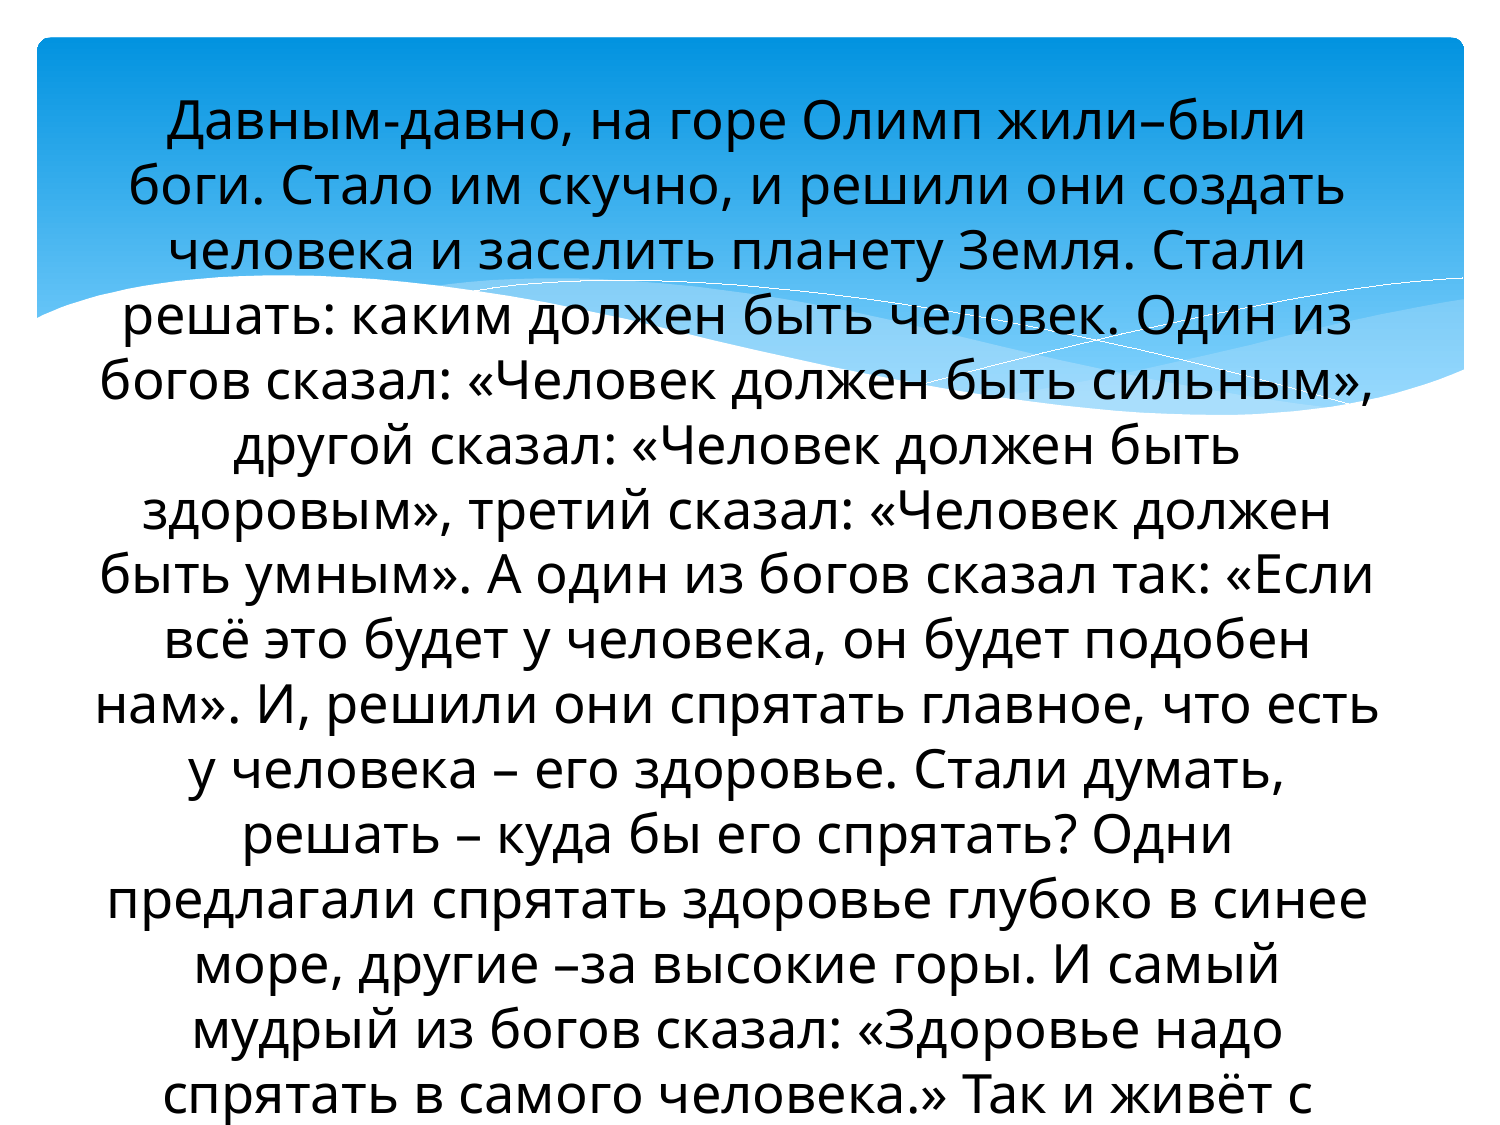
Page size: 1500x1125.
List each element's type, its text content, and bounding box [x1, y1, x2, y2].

text_box Давным-давно, на горе Олимп жили–были боги. Стало им скучно, и решили они создать человека и заселить планету Земля. Стали решать: каким должен быть человек. Один из богов сказал: «Человек должен быть сильным», другой сказал: «Человек должен быть здоровым», третий сказал: «Человек должен быть умным». А один из богов сказал так: «Если всё это будет у человека, он будет подобен нам». И, решили они спрятать главное, что есть у человека – его здоровье. Стали думать, решать – куда бы его спрятать? Одни предлагали спрятать здоровье глубоко в синее море, другие –за высокие горы. И самый мудрый из богов сказал: «Здоровье надо спрятать в самого человека.» Так и живёт с давних времён человек, пытаясь найти своё здоровье. Да вот не каждый может найти и сберечь бесценный дар богов! [76, 77, 1400, 1125]
